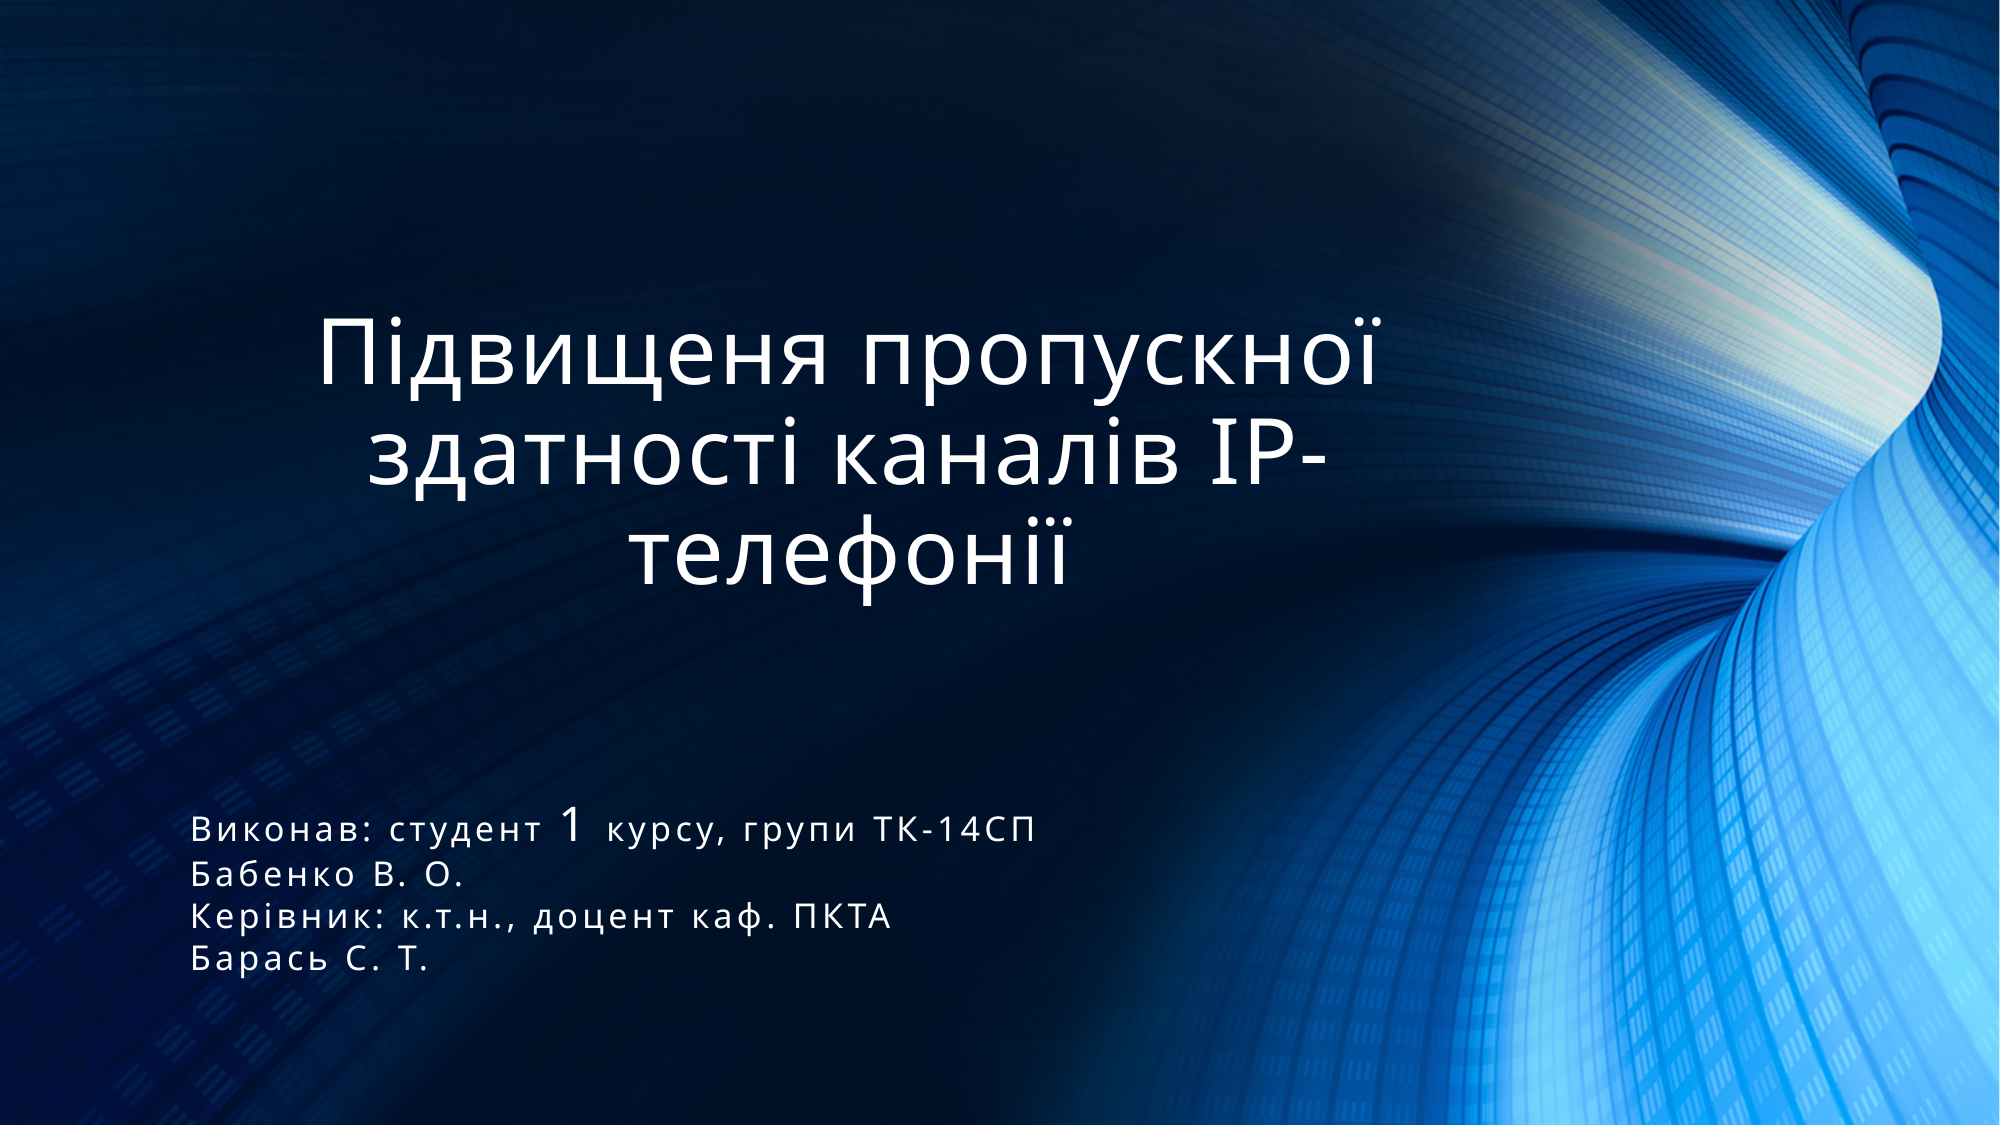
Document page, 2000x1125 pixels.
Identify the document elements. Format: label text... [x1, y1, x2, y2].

picture [0, 0, 2000, 1125]
title Підвищеня пропускної здатності каналів ІР-телефонії [174, 137, 1525, 613]
subtitle Виконав: студент 1 курсу, групи ТК-14сп Бабенко В. О. Керівник: к.т.н., доцент каф. ПКТА Барась С. Т. [174, 787, 1525, 988]
